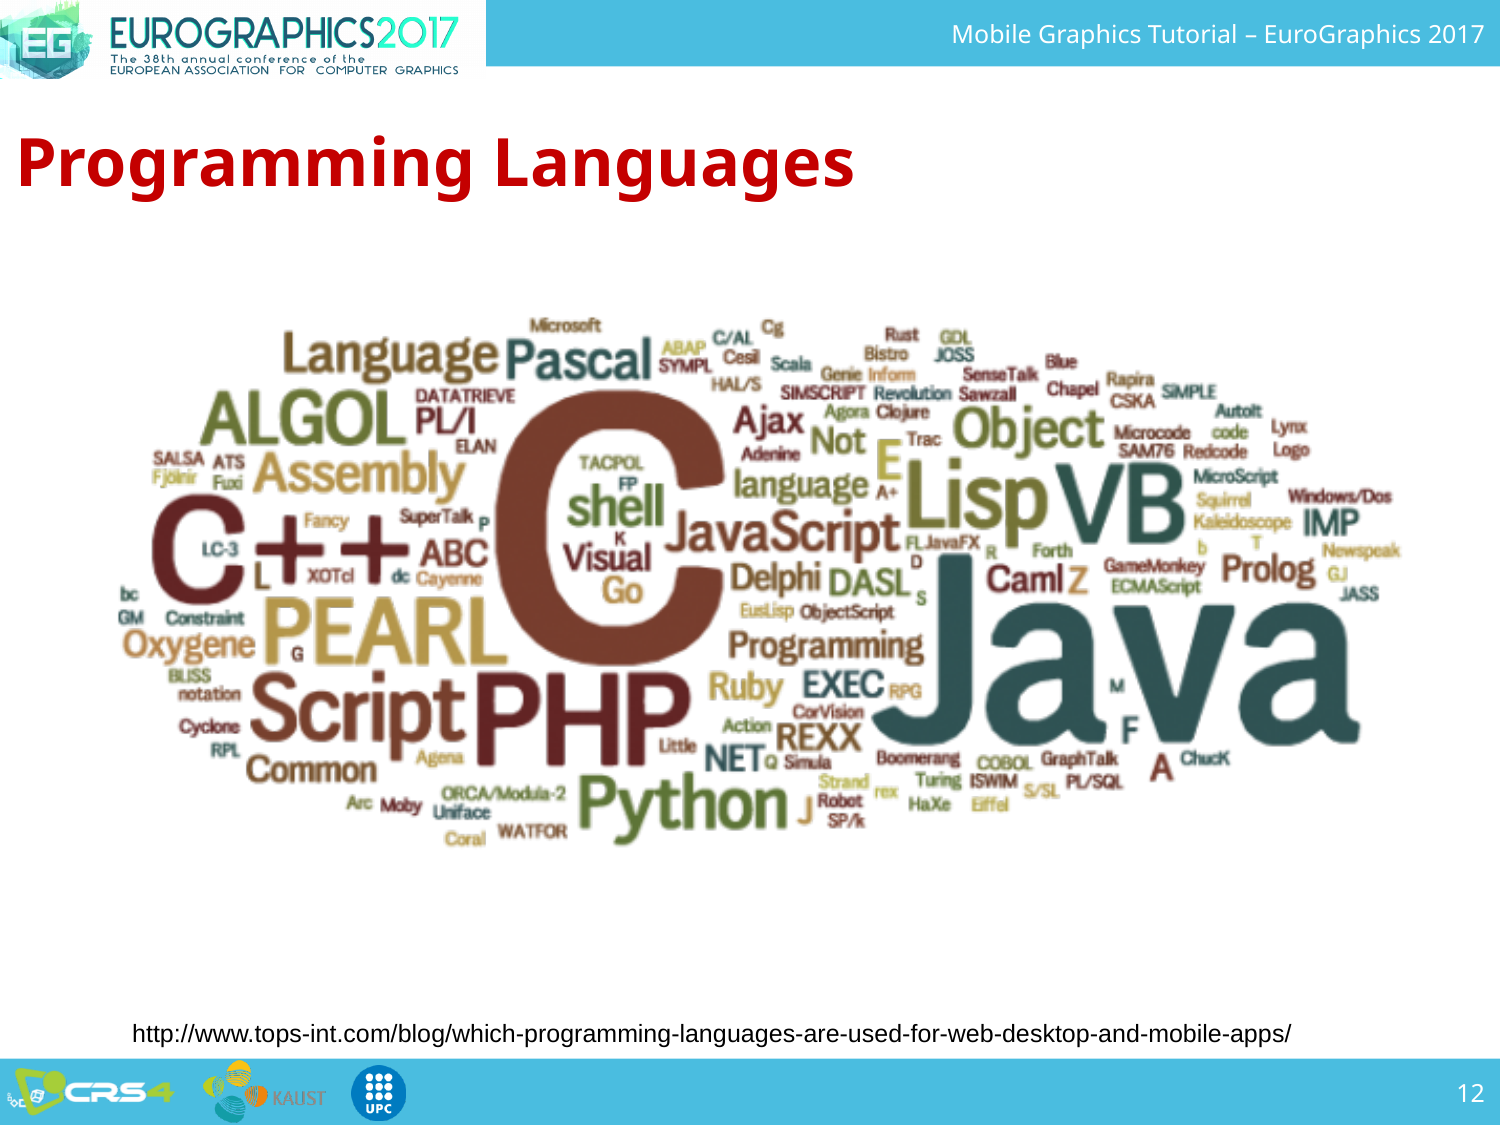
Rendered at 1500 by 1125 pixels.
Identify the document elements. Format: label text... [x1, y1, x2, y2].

picture [351, 1065, 406, 1121]
picture [0, 0, 486, 77]
picture [1, 1064, 180, 1119]
title Programming Languages [0, 77, 1442, 241]
slide_number 12 [1187, 1070, 1500, 1109]
picture [203, 1060, 326, 1123]
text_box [117, 316, 1417, 1056]
